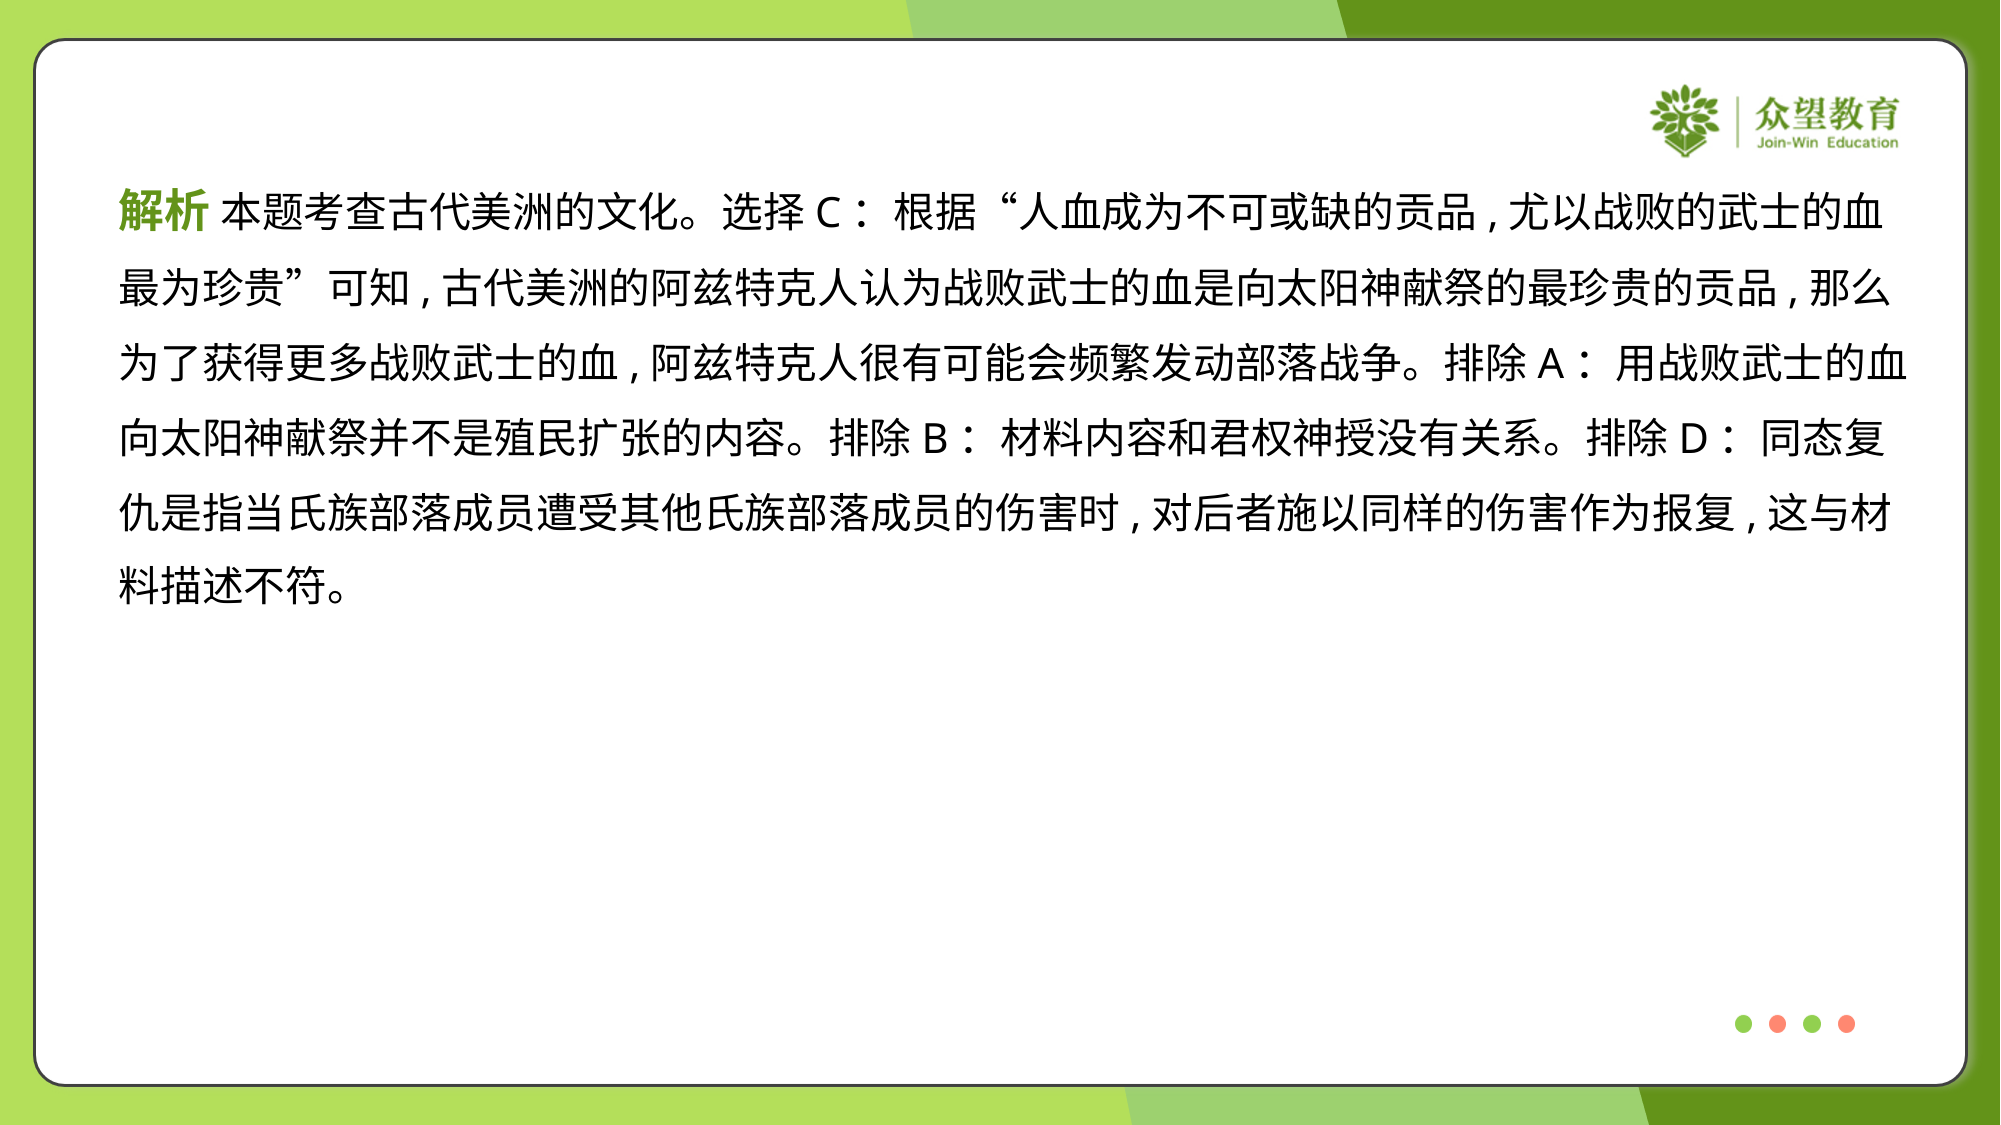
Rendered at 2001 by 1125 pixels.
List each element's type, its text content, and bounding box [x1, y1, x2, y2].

text_box 解析 本题考查古代美洲的文化。选择C：根据“人血成为不可或缺的贡品,尤以战败的武士的血 最为珍贵”可知,古代美洲的阿兹特克人认为战败武士的血是向太阳神献祭的最珍贵的贡品,那么 为了获得更多战败武士的血,阿兹特克人很有可能会频繁发动部落战争。排除A：用战败武士的血 向太阳神献祭并不是殖民扩张的内容。排除B：材料内容和君权神授没有关系。排除D：同态复 仇是指当氏族部落成员遭受其他氏族部落成员的伤害时,对后者施以同样的伤害作为报复,这与材 料描述不符。 [118, 159, 1883, 602]
picture [0, 0, 2000, 1125]
